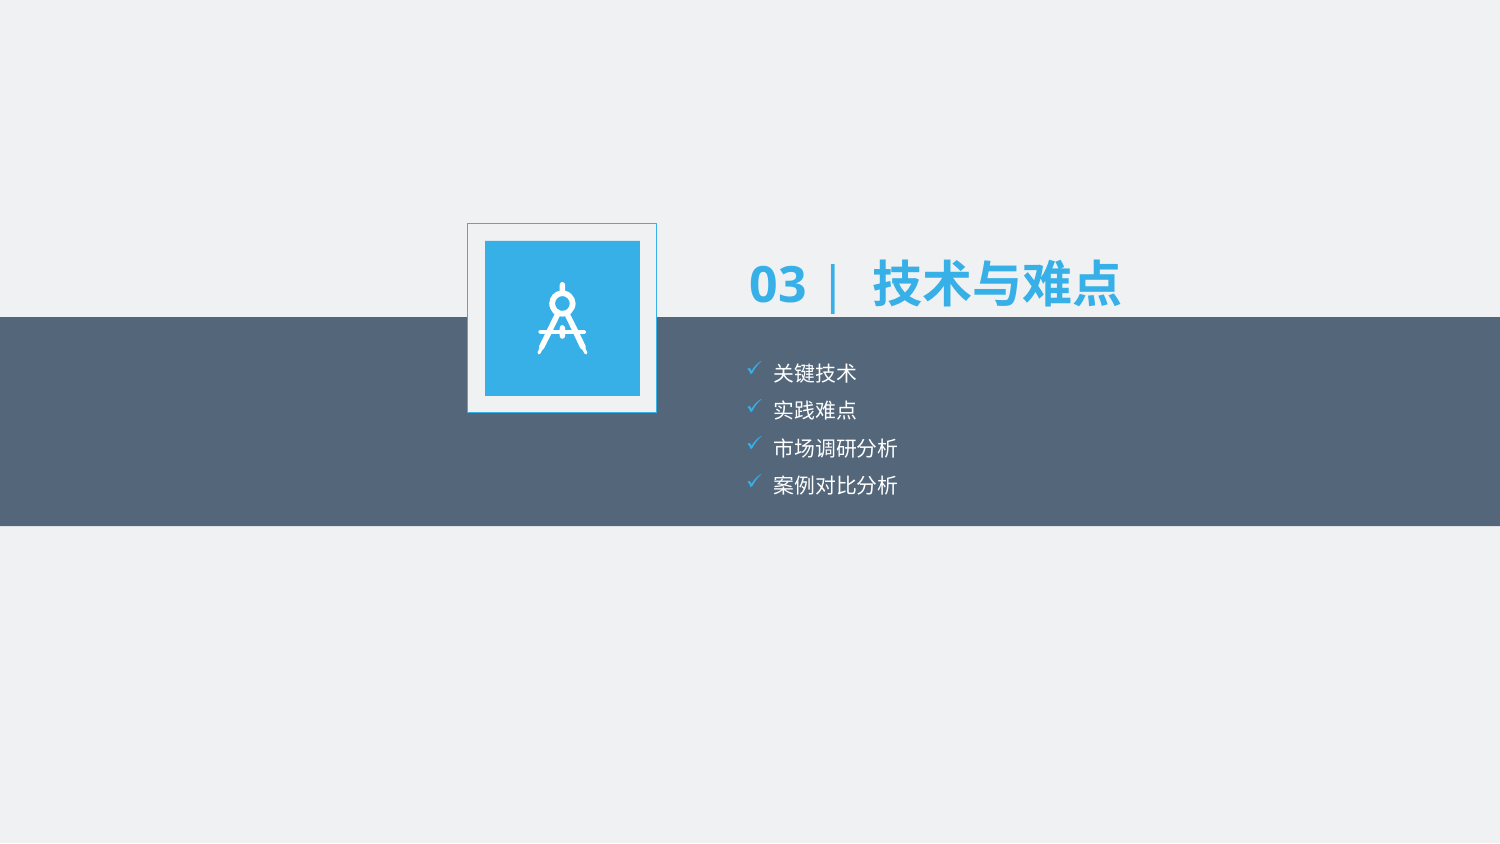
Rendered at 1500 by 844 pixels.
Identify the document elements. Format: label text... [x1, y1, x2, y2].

text_box [537, 281, 588, 355]
text_box [483, 239, 642, 398]
text_box 03 | 技术与难点 [749, 222, 1140, 313]
text_box [0, 315, 1500, 528]
text_box 关键技术 实践难点 市场调研分析 案例对比分析 [745, 348, 980, 498]
text_box [466, 222, 659, 415]
